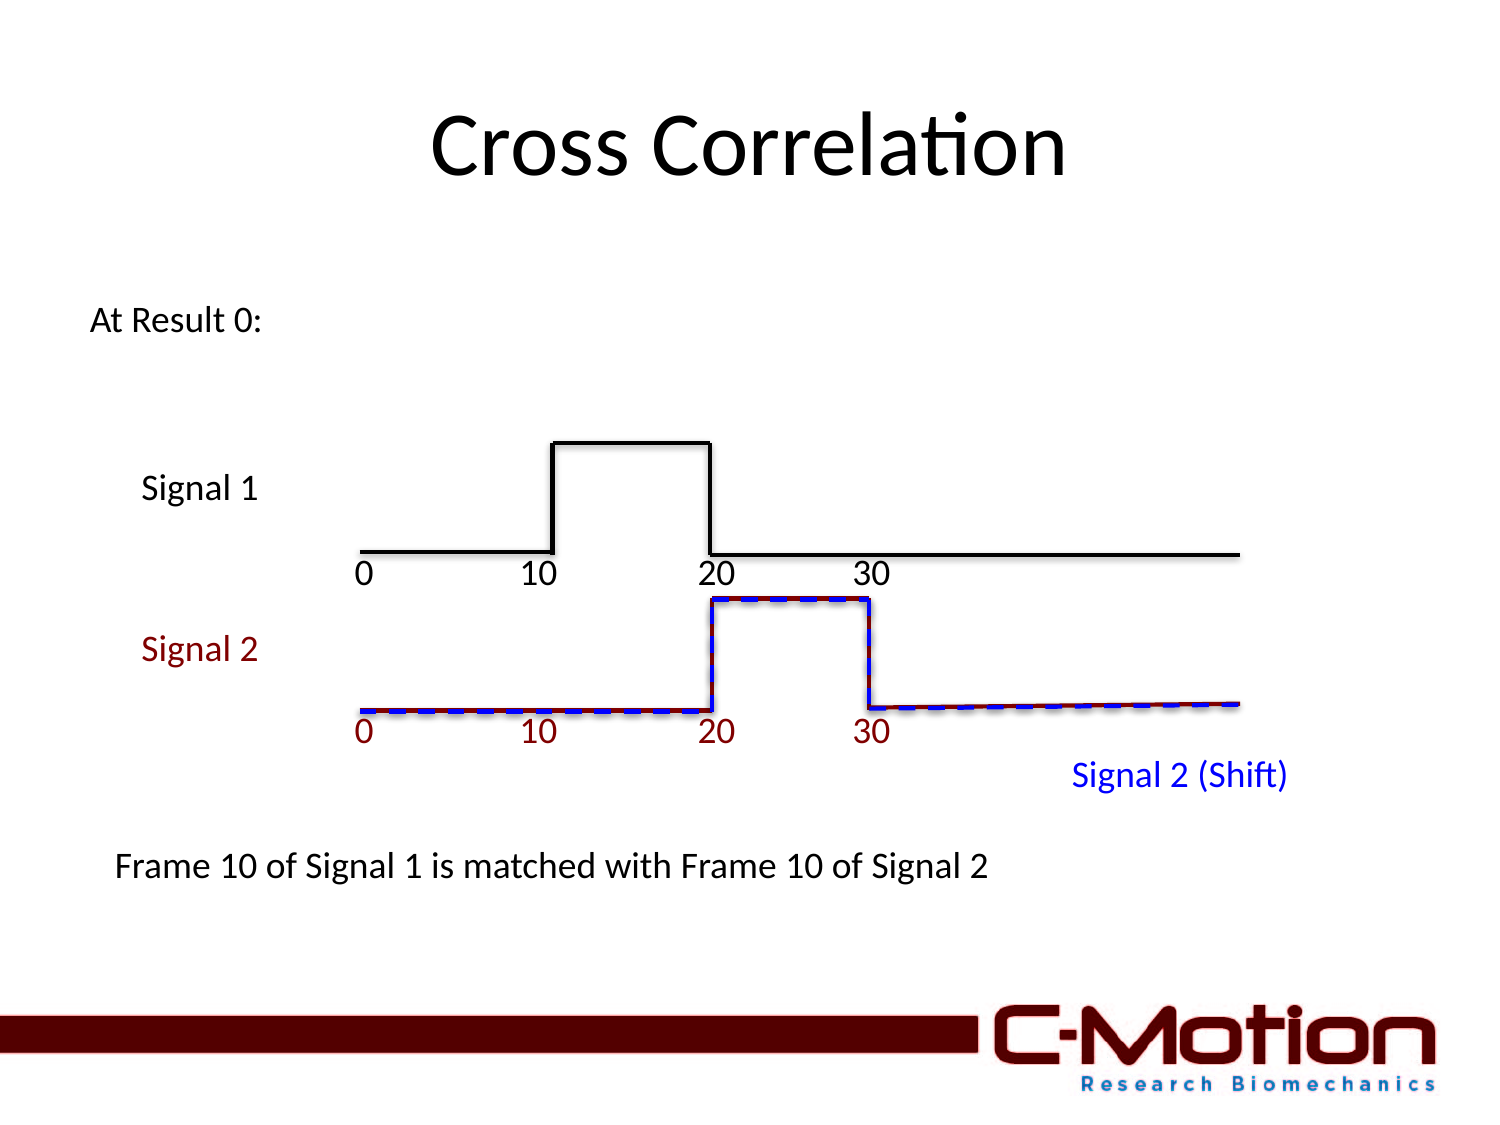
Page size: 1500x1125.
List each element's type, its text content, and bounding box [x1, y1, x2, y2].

picture [0, 987, 1500, 1096]
title Cross Correlation [75, 45, 1425, 233]
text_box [359, 442, 1241, 555]
text_box Signal 1 [126, 455, 316, 516]
text_box At Result 0: [75, 288, 1168, 348]
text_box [339, 698, 934, 760]
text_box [339, 539, 934, 601]
text_box Signal 2 (Shift) [1057, 742, 1385, 802]
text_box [359, 599, 1241, 712]
text_box Frame 10 of Signal 1 is matched with Frame 10 of Signal 2 [99, 833, 1193, 894]
text_box Signal 2 [126, 616, 316, 677]
